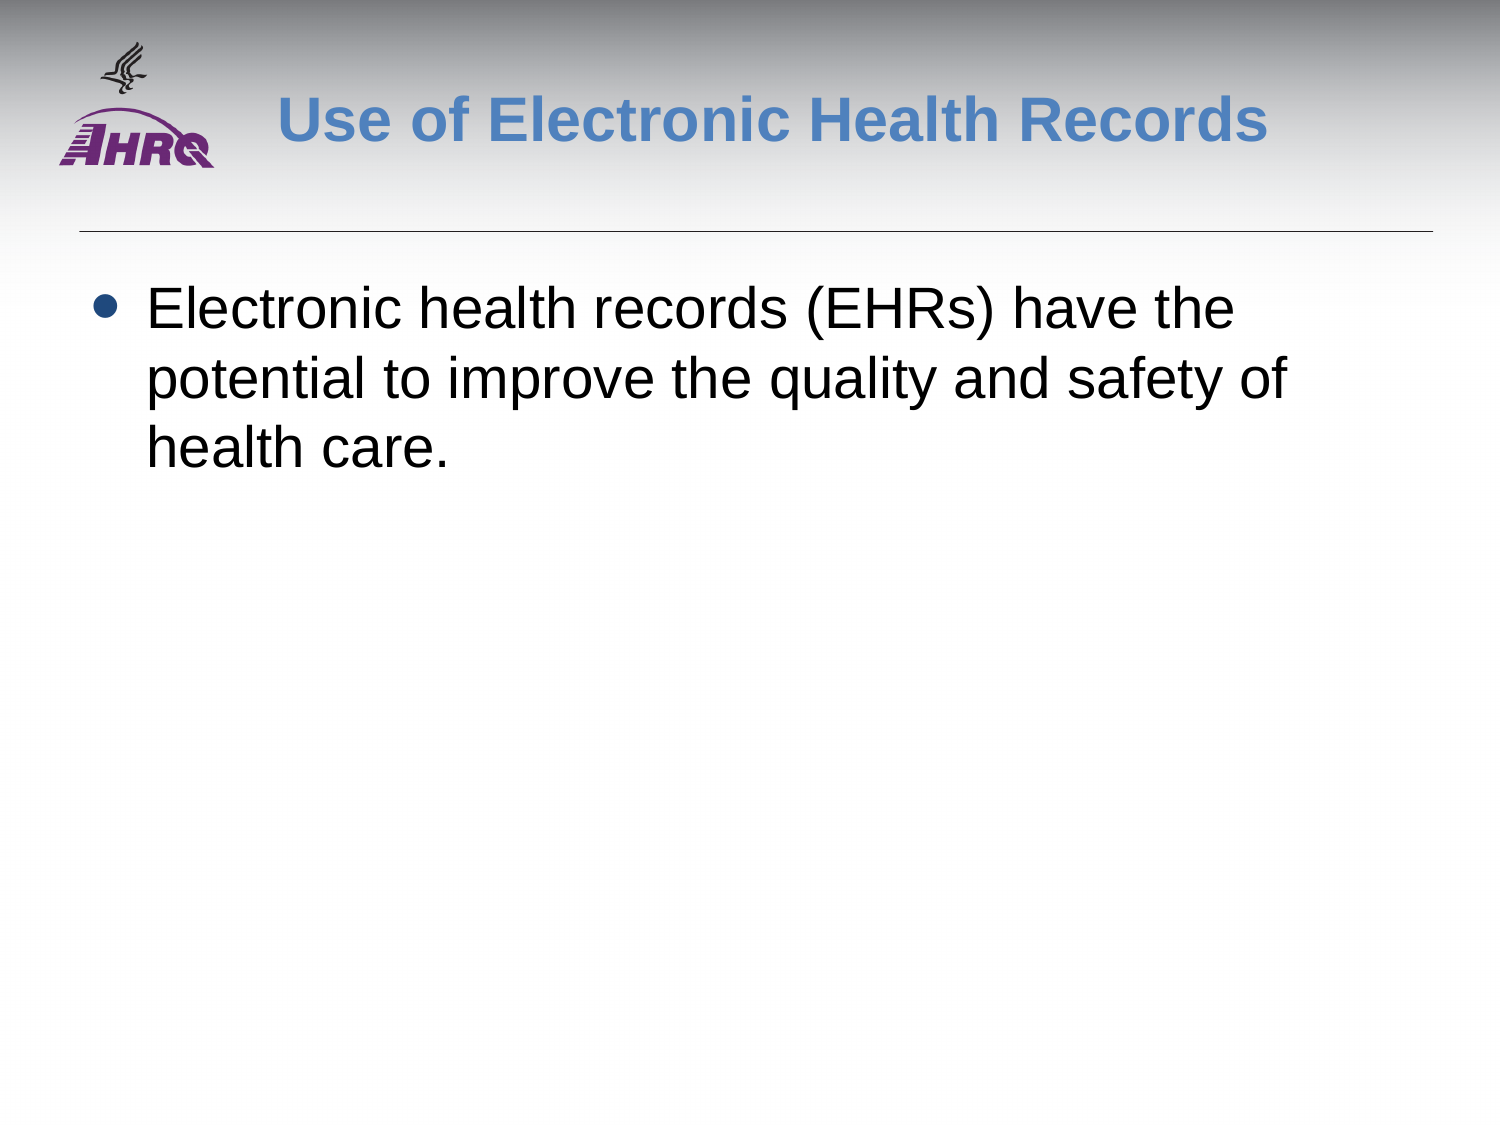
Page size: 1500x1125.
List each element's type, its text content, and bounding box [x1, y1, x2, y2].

list Electronic health records (EHRs) have the potential to improve the quality and safety of health care. [75, 262, 1425, 1005]
title Use of Electronic Health Records [262, 45, 1425, 188]
picture [0, 0, 1500, 1125]
